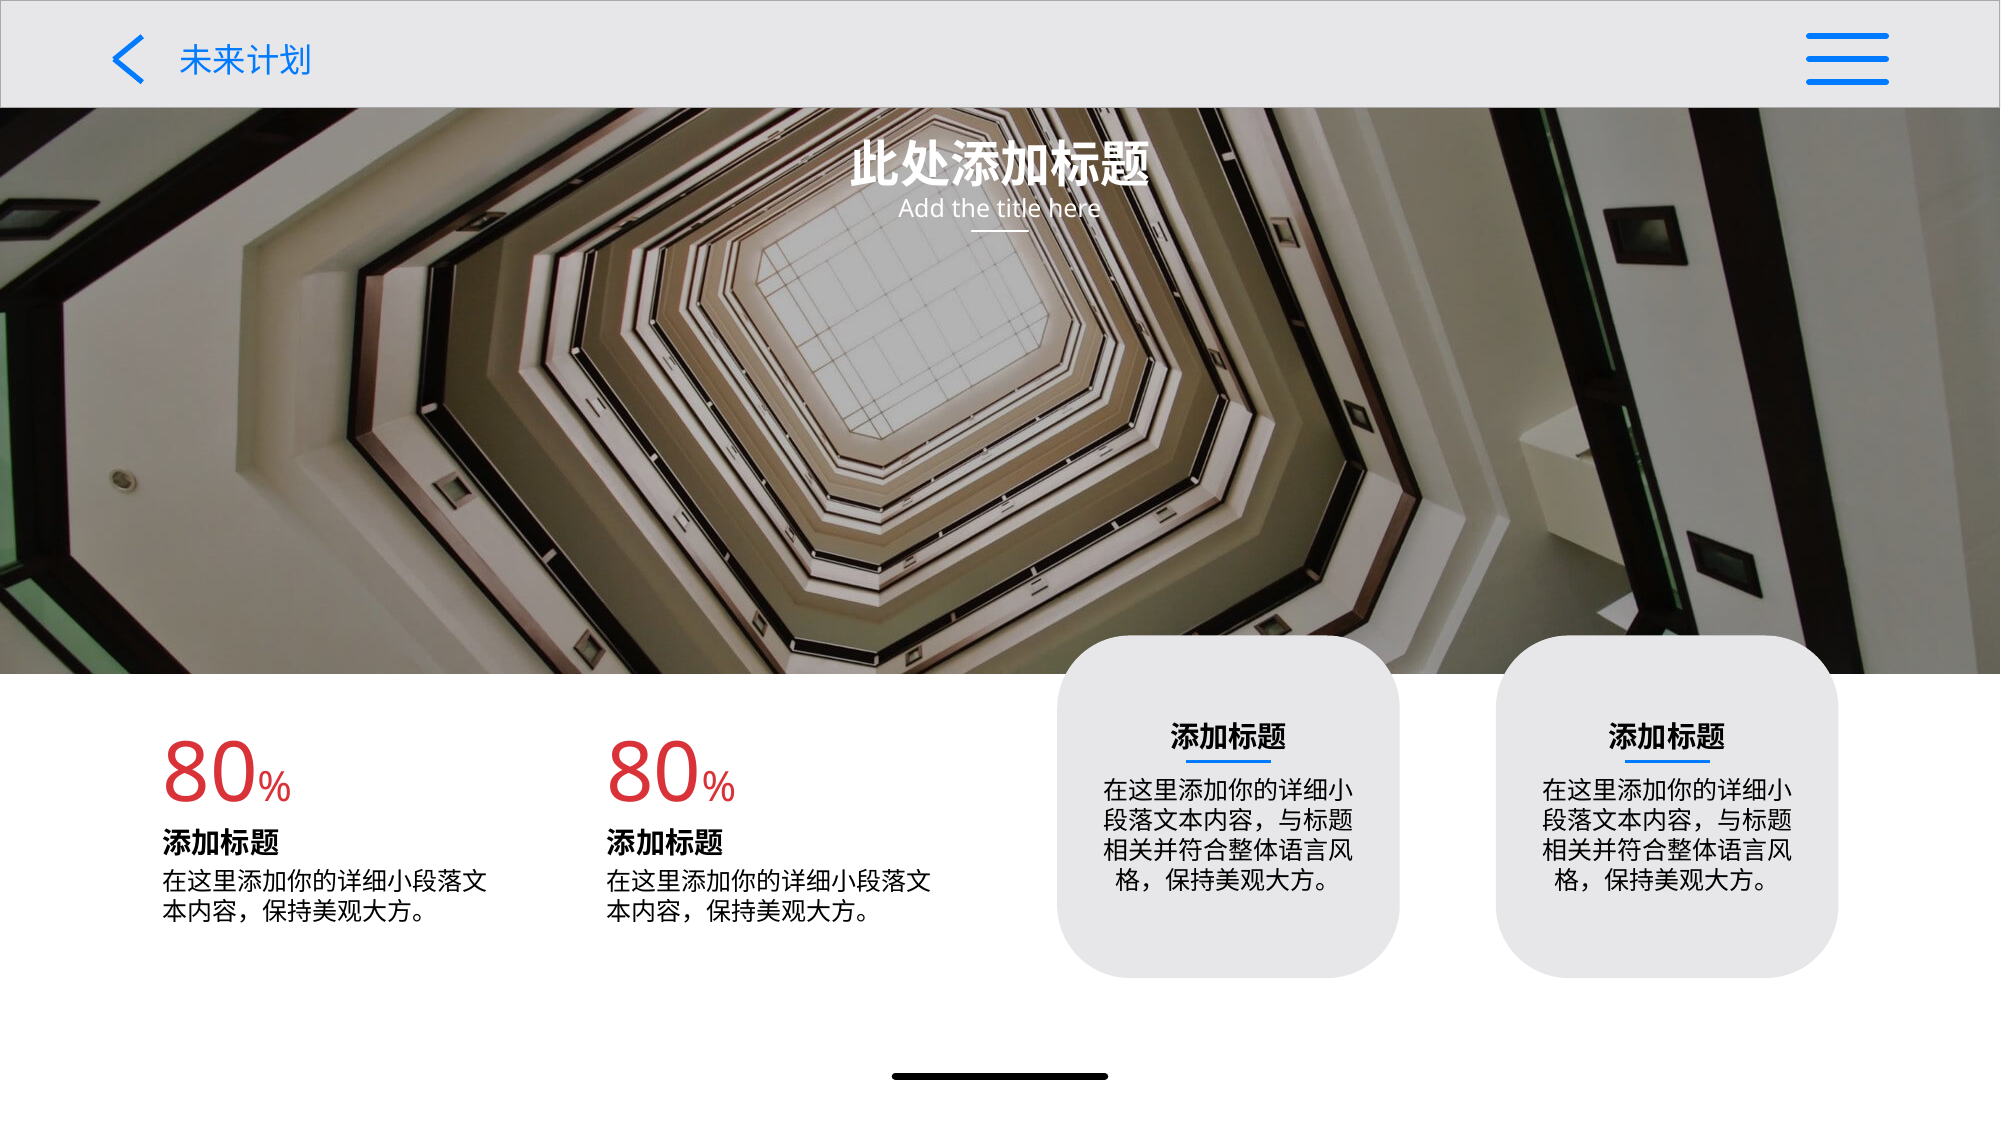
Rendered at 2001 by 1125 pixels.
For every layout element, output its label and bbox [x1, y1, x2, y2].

text_box [147, 710, 512, 934]
text_box [1495, 635, 1839, 978]
picture [0, 108, 2000, 674]
text_box [591, 710, 956, 934]
text_box [1057, 635, 1400, 978]
